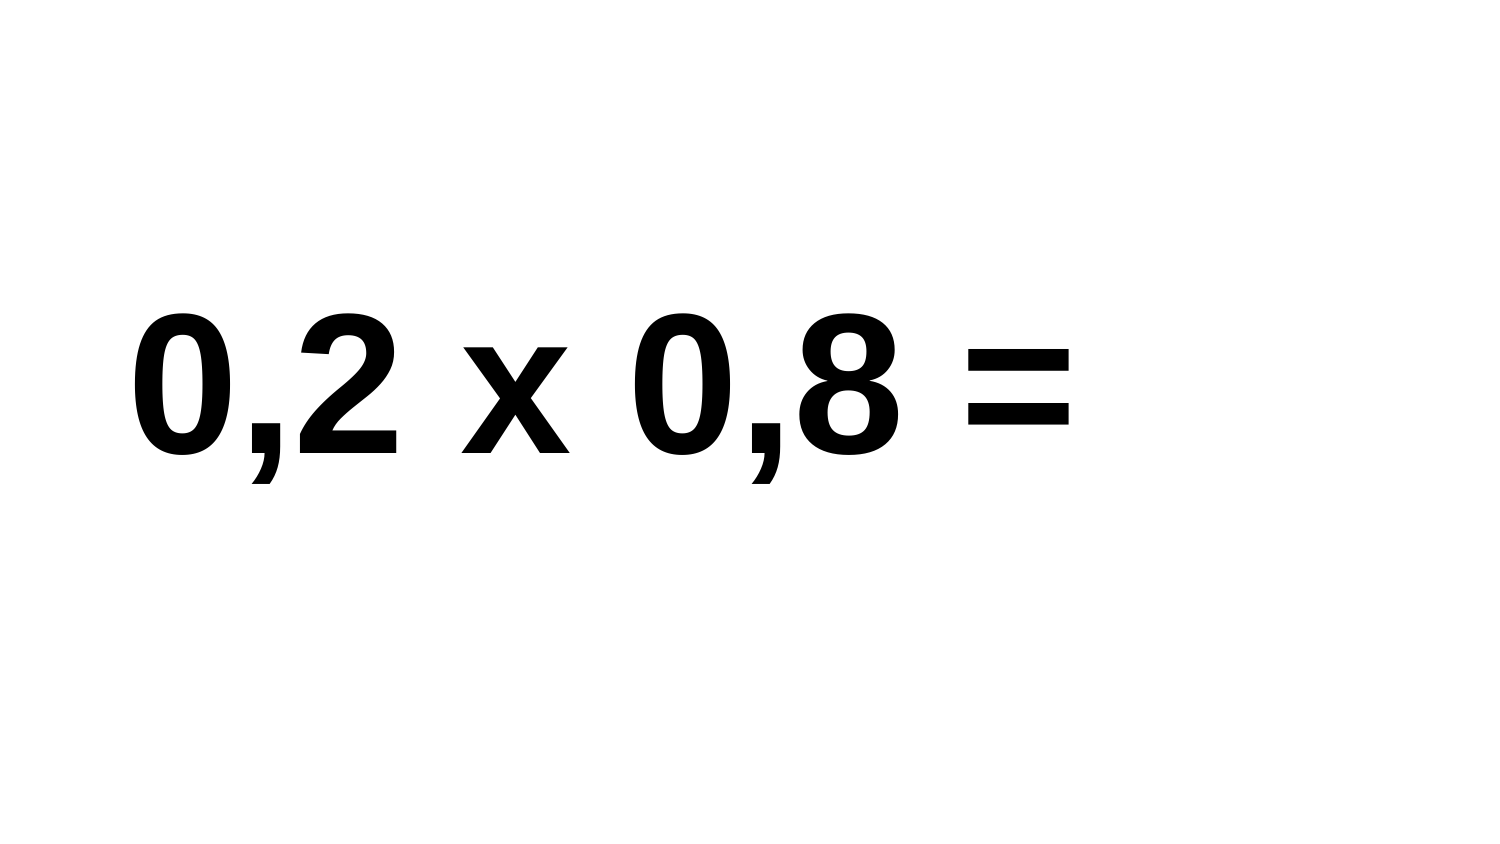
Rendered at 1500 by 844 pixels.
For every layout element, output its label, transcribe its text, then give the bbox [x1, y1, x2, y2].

text_box 0,2 x 0,8 = [112, 318, 1388, 509]
